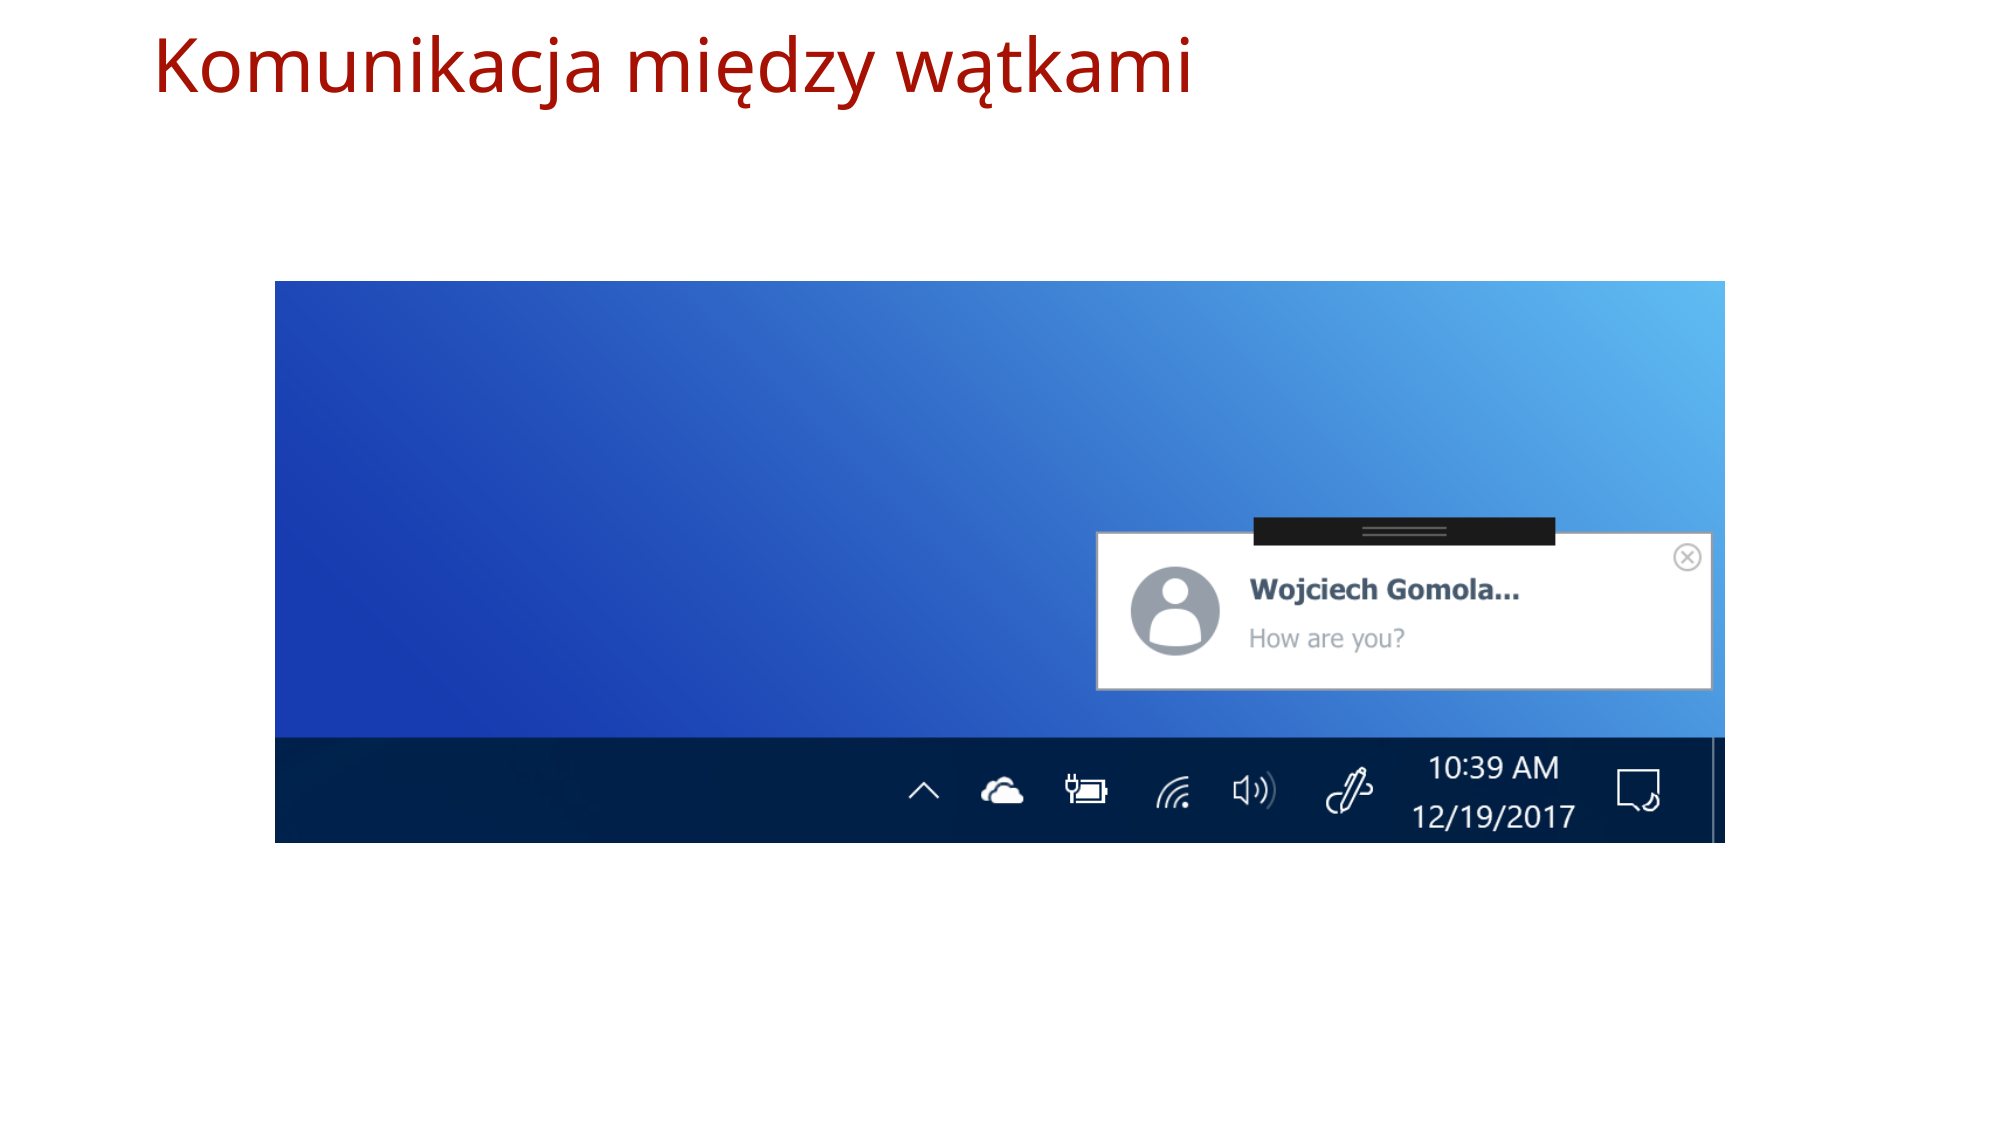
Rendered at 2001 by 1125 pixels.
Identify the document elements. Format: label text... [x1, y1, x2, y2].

picture [275, 281, 1725, 843]
title Komunikacja między wątkami [137, 3, 1863, 135]
